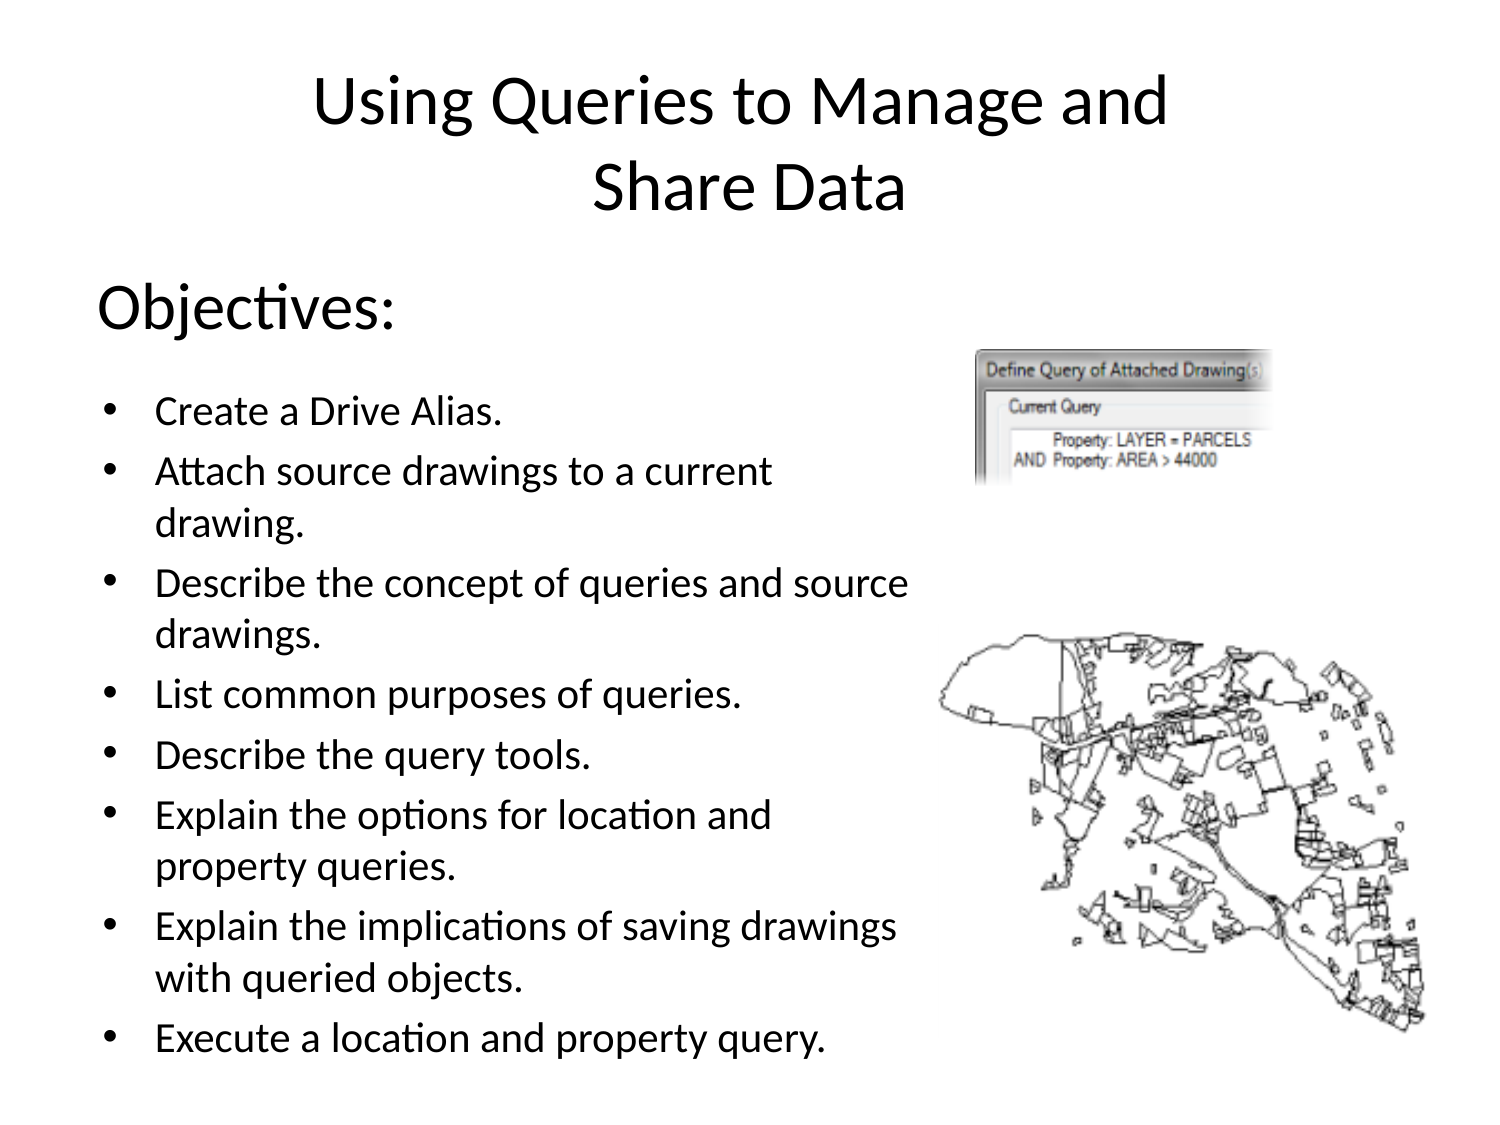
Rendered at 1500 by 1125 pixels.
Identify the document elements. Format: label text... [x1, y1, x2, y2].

picture [937, 624, 1429, 1038]
picture [974, 349, 1276, 488]
title Using Queries to Manage and Share Data [75, 45, 1425, 233]
list Create a Drive Alias. Attach source drawings to a current drawing. Describe the concept of queries and source drawings. List common purposes of queries. Describe the query tools. Explain the options for location and property queries. Explain the implications of saving drawings with queried objects. Execute a location and property query. [87, 375, 938, 1075]
text_box Objectives: [37, 237, 413, 350]
